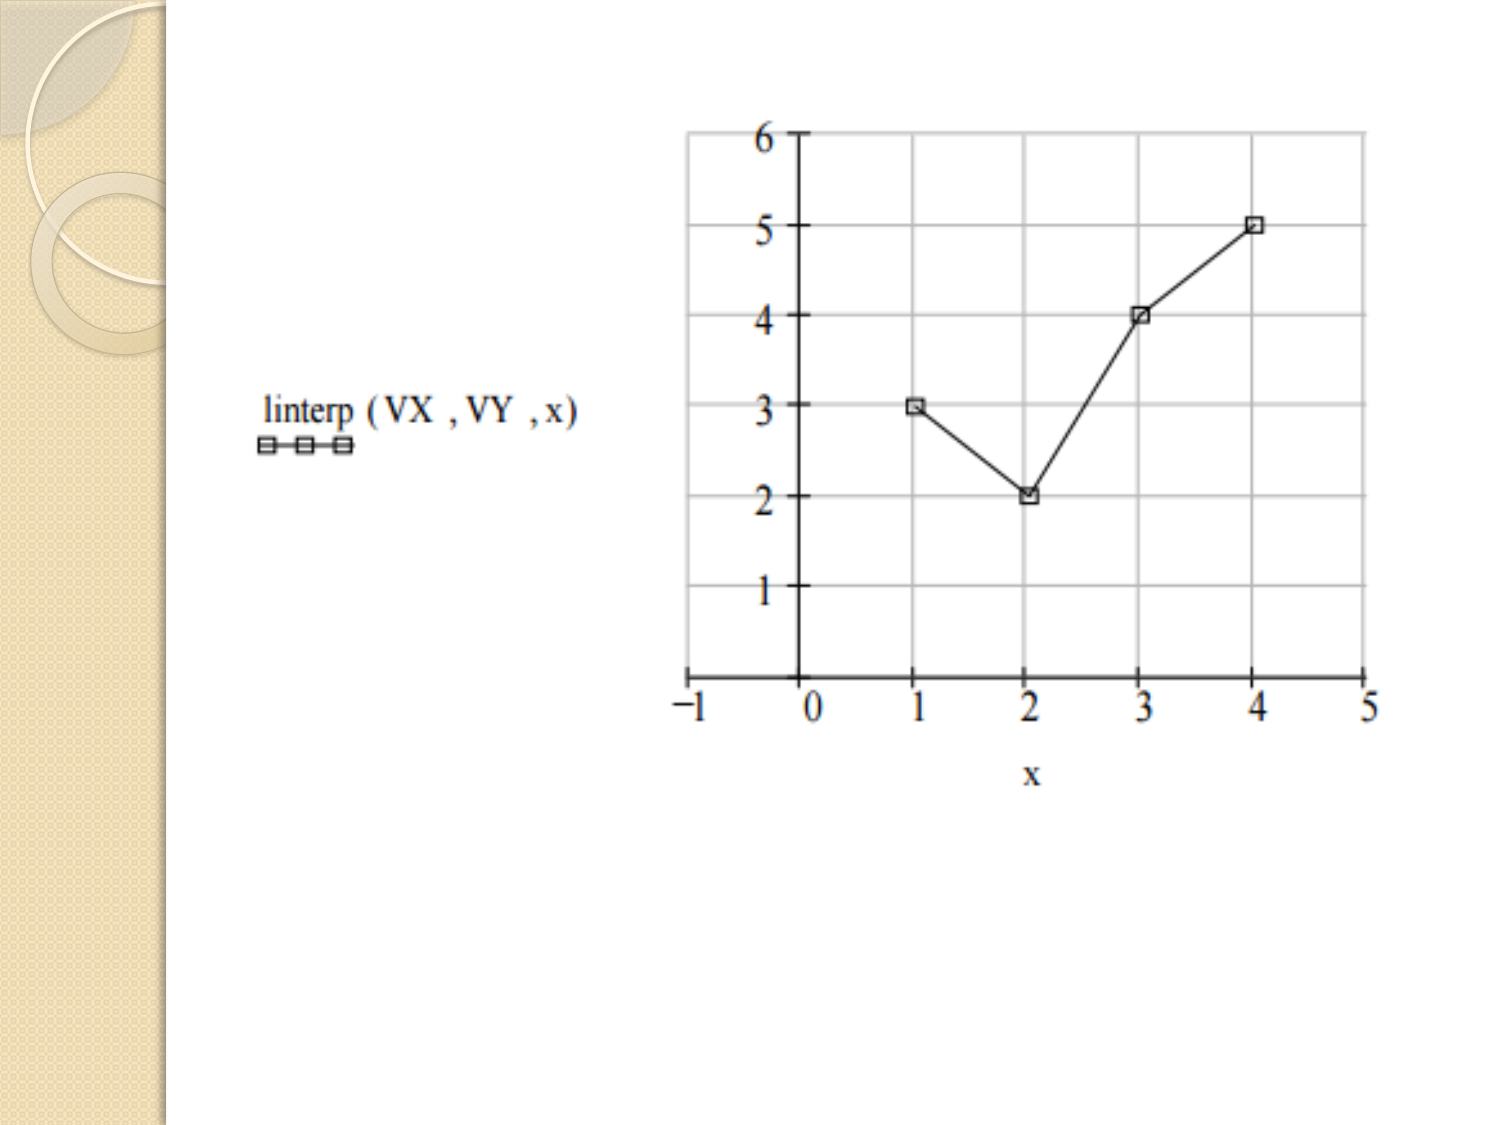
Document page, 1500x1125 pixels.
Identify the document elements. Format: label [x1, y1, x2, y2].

picture [229, 101, 1404, 799]
